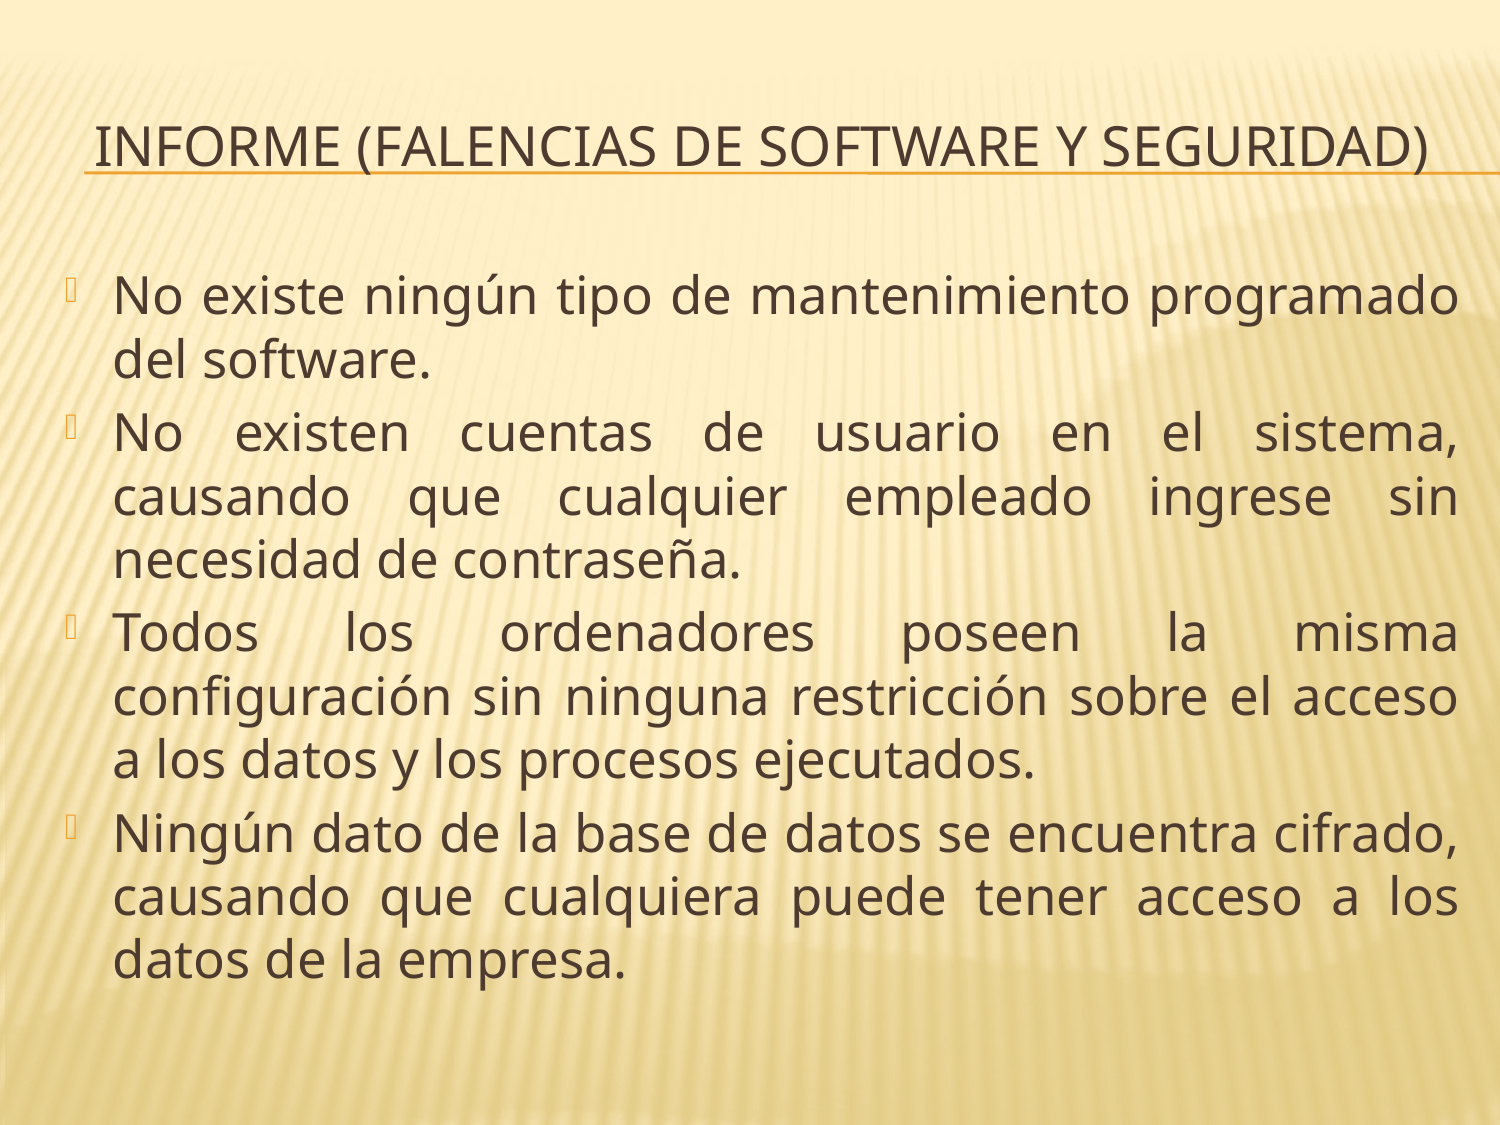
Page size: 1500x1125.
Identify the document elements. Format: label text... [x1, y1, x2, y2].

list No existe ningún tipo de mantenimiento programado del software. No existen cuentas de usuario en el sistema, causando que cualquier empleado ingrese sin necesidad de contraseña. Todos los ordenadores poseen la misma configuración sin ninguna restricción sobre el acceso a los datos y los procesos ejecutados. Ningún dato de la base de datos se encuentra cifrado, causando que cualquiera puede tener acceso a los datos de la empresa. [50, 254, 1475, 998]
title Informe (falencias de software y seguridad) [50, 75, 1475, 213]
